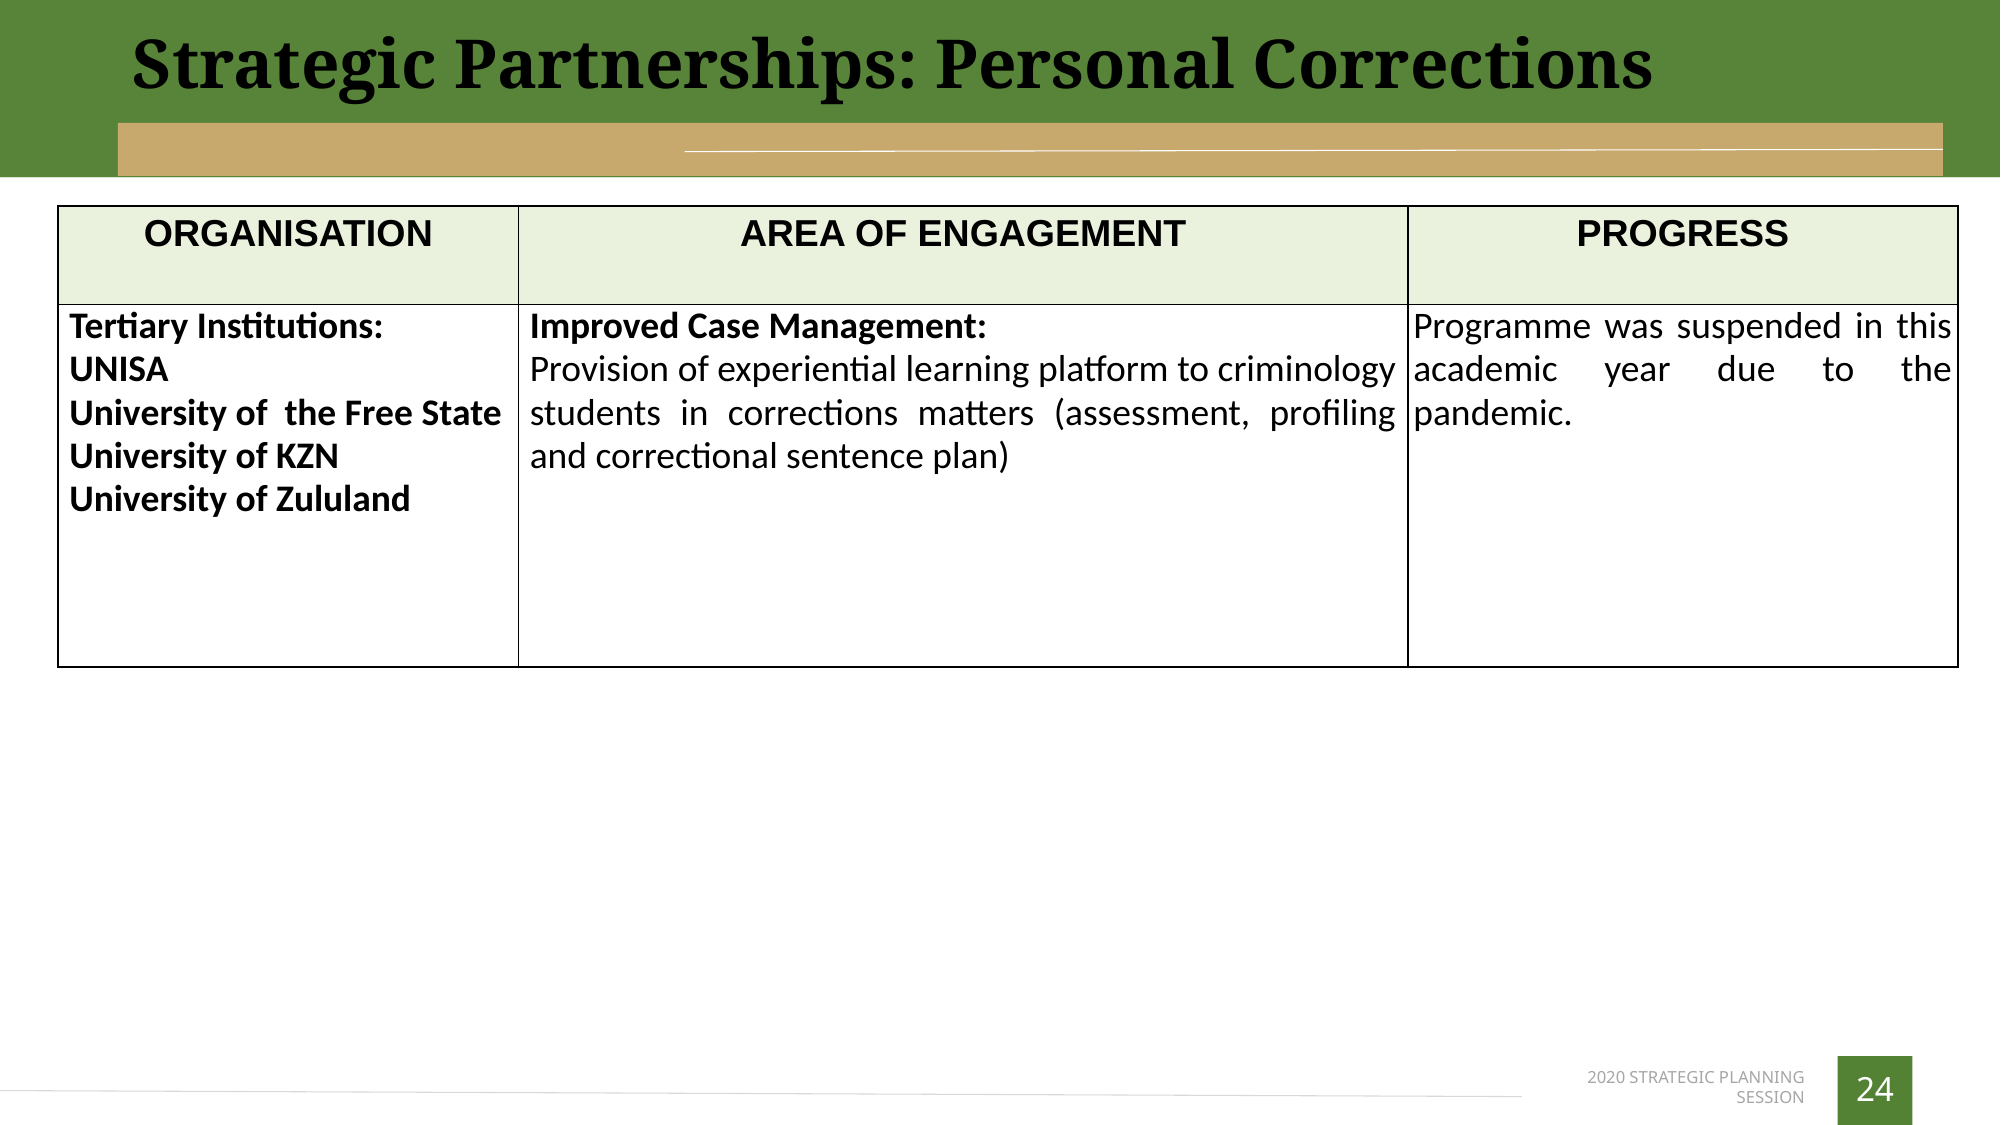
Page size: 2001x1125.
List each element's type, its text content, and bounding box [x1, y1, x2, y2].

text_box Strategic Partnerships: Personal Corrections [117, 0, 2000, 135]
text_box [0, 0, 2000, 178]
table_header ORGANISATION [59, 207, 518, 304]
table_header PROGRESS [1409, 207, 1957, 304]
table_cell Programme was suspended in this academic year due to the pandemic. [1409, 305, 1957, 666]
table_header AREA OF ENGAGEMENT [519, 207, 1407, 304]
table_cell Improved Case Management: Provision of experiential learning platform to criminology students in corrections matters (assessment, profiling and correctional sentence plan) [519, 305, 1407, 666]
text_box [117, 135, 1943, 176]
table_cell Tertiary Institutions: UNISA University of the Free State University of KZN University of Zululand [59, 305, 518, 666]
